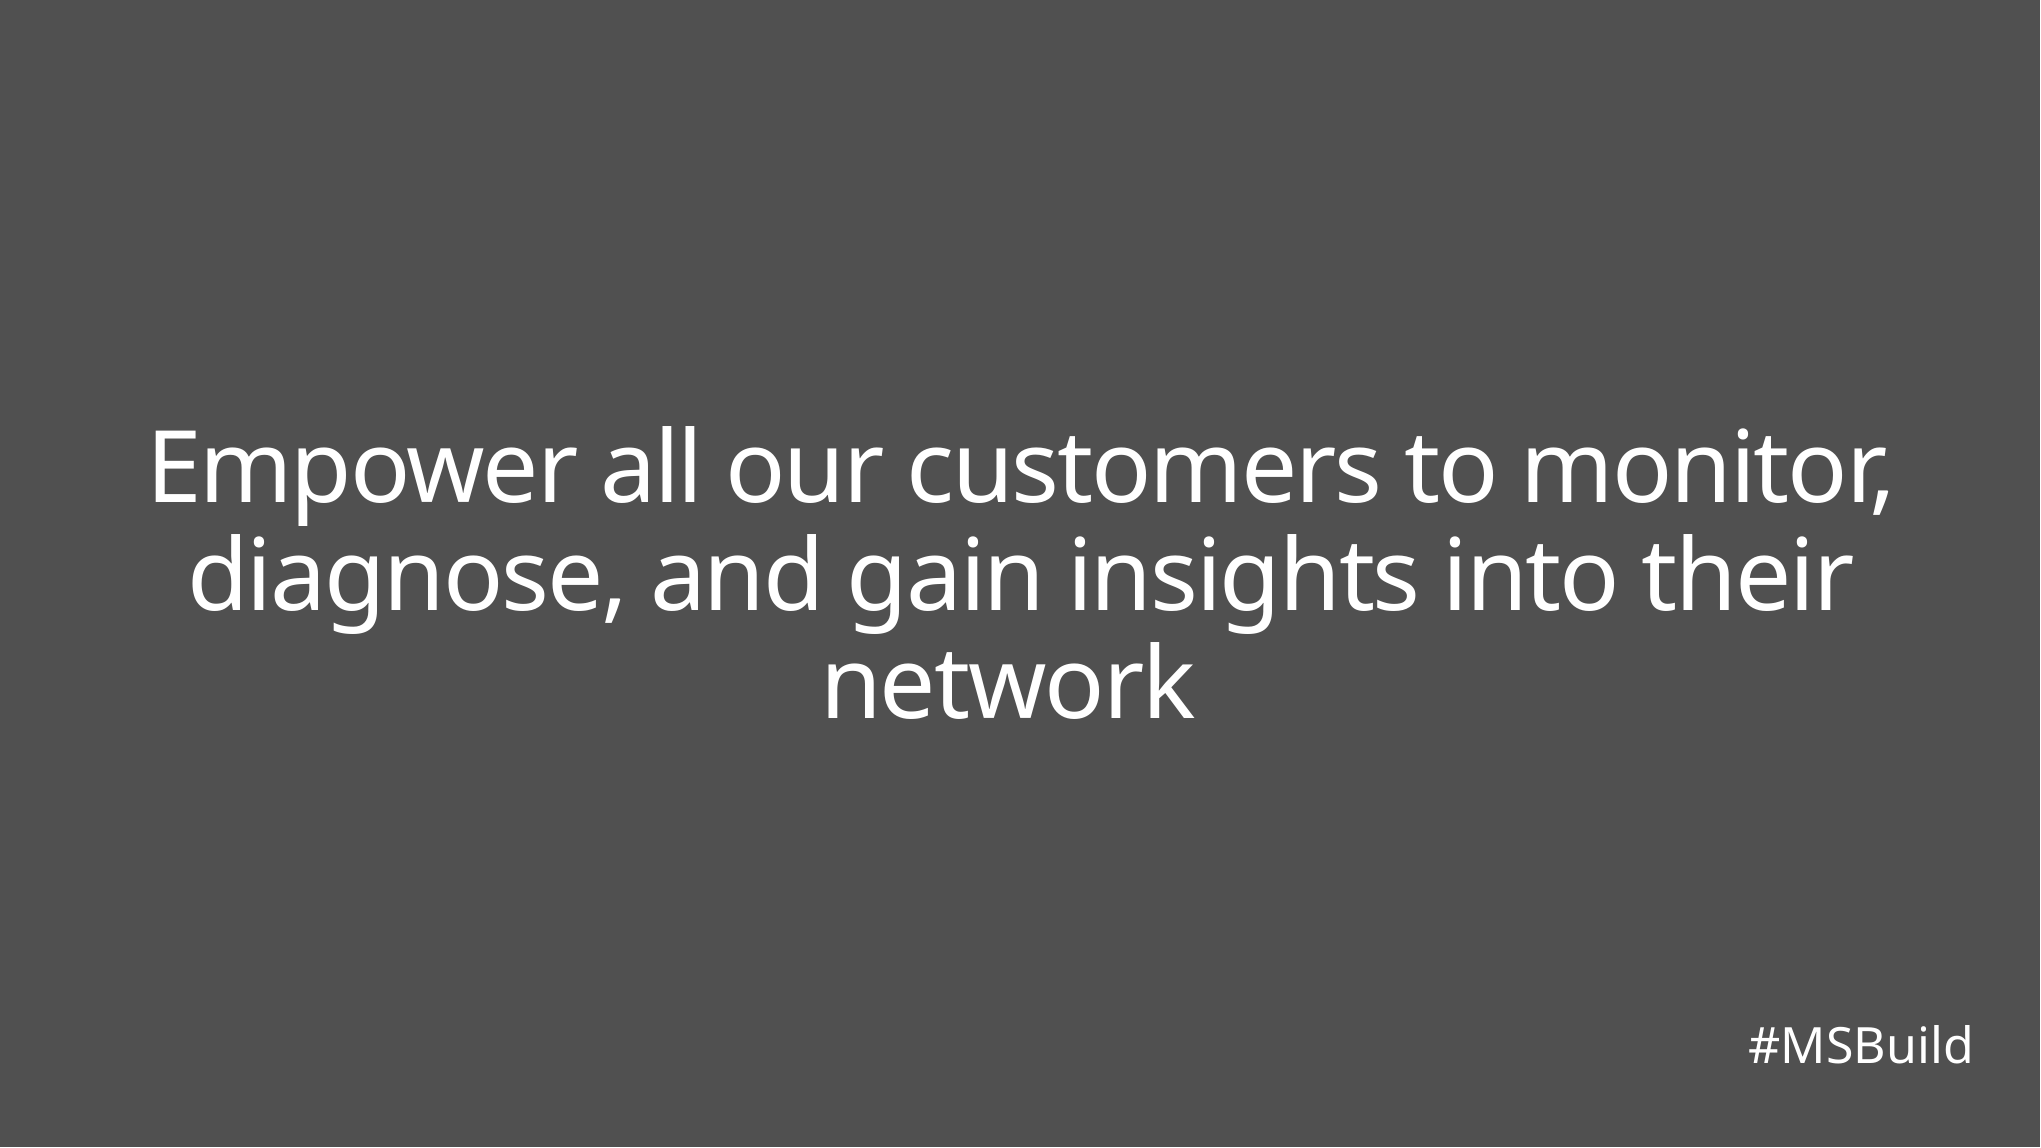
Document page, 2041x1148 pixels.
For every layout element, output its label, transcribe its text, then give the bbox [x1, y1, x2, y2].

text_box Empower all our customers to monitor, diagnose, and gain insights into their network [0, 409, 2041, 739]
text_box #MSBuild [1718, 989, 2004, 1098]
